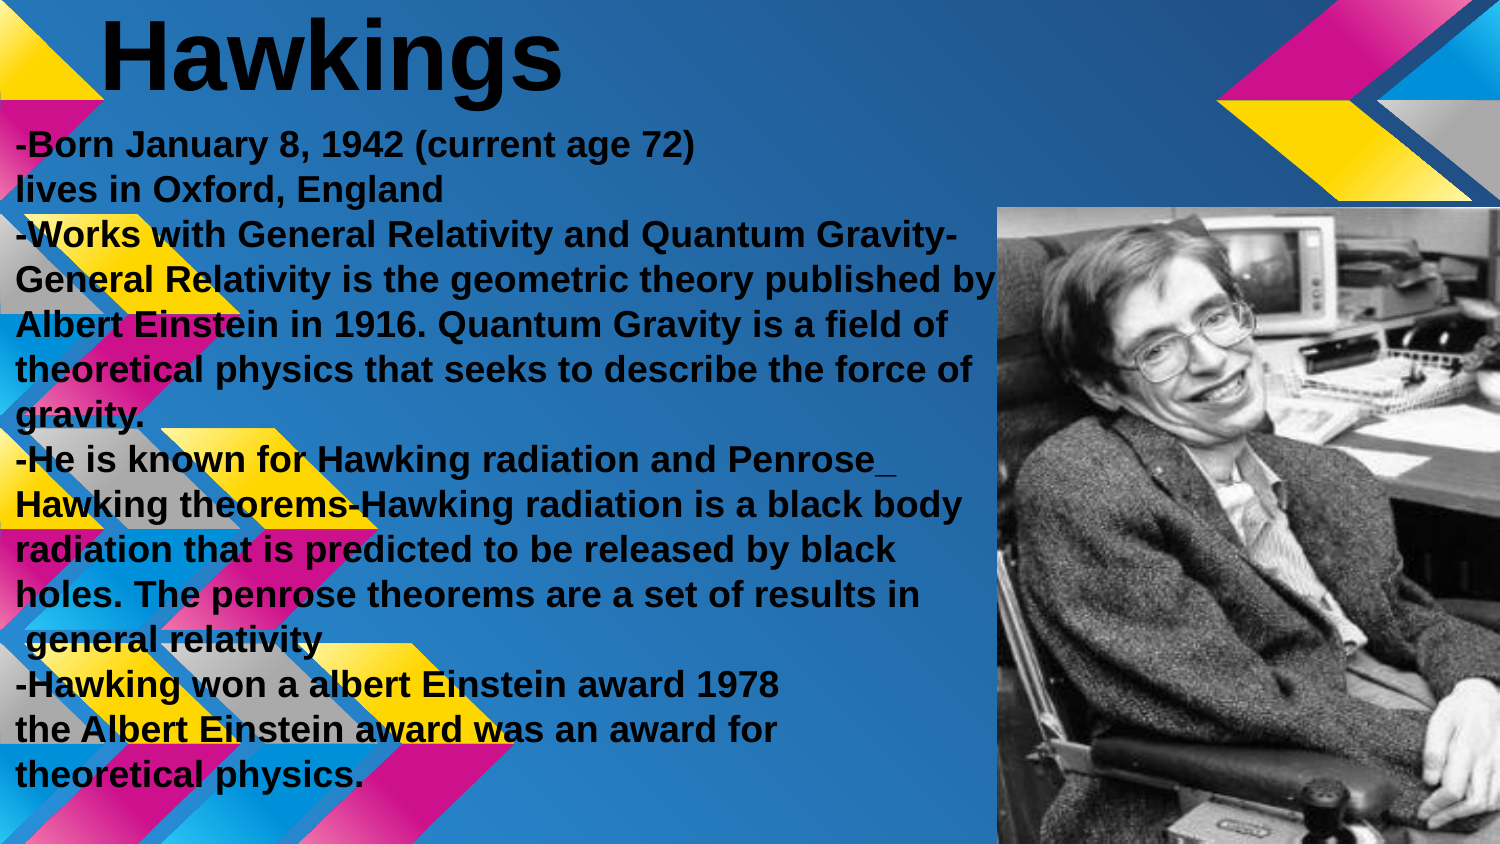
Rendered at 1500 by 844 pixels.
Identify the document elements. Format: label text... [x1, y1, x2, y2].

title Stephen Hawkings [84, 53, 1035, 125]
subtitle -Born January 8, 1942 (current age 72) lives in Oxford, England -Works with General Relativity and Quantum Gravity-General Relativity is the geometric theory published by Albert Einstein in 1916. Quantum Gravity is a field of theoretical physics that seeks to describe the force of gravity. -He is known for Hawking radiation and Penrose_ Hawking theorems-Hawking radiation is a black body radiation that is predicted to be released by black holes. The penrose theorems are a set of results in general relativity -Hawking won a albert Einstein award 1978 the Albert Einstein award was an award for theoretical physics. [0, 104, 1025, 844]
picture [997, 207, 1500, 844]
